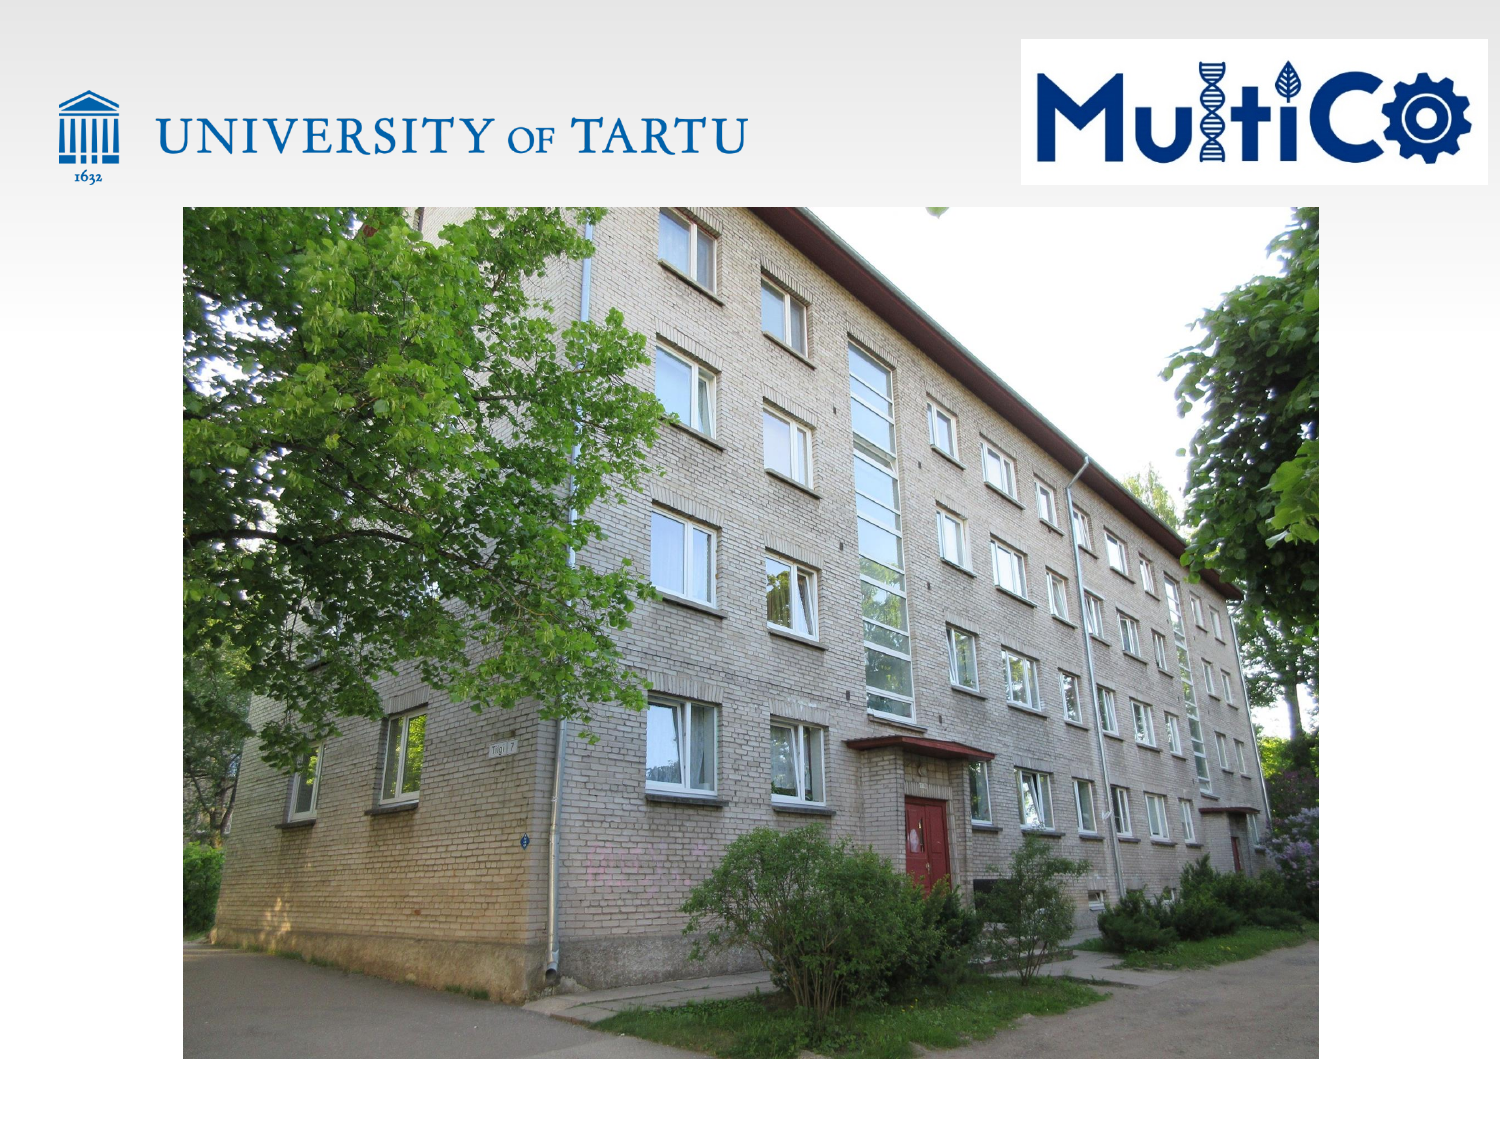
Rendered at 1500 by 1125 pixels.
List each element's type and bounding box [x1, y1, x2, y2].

picture [58, 90, 748, 186]
picture [182, 207, 1319, 1060]
picture [1021, 39, 1488, 186]
